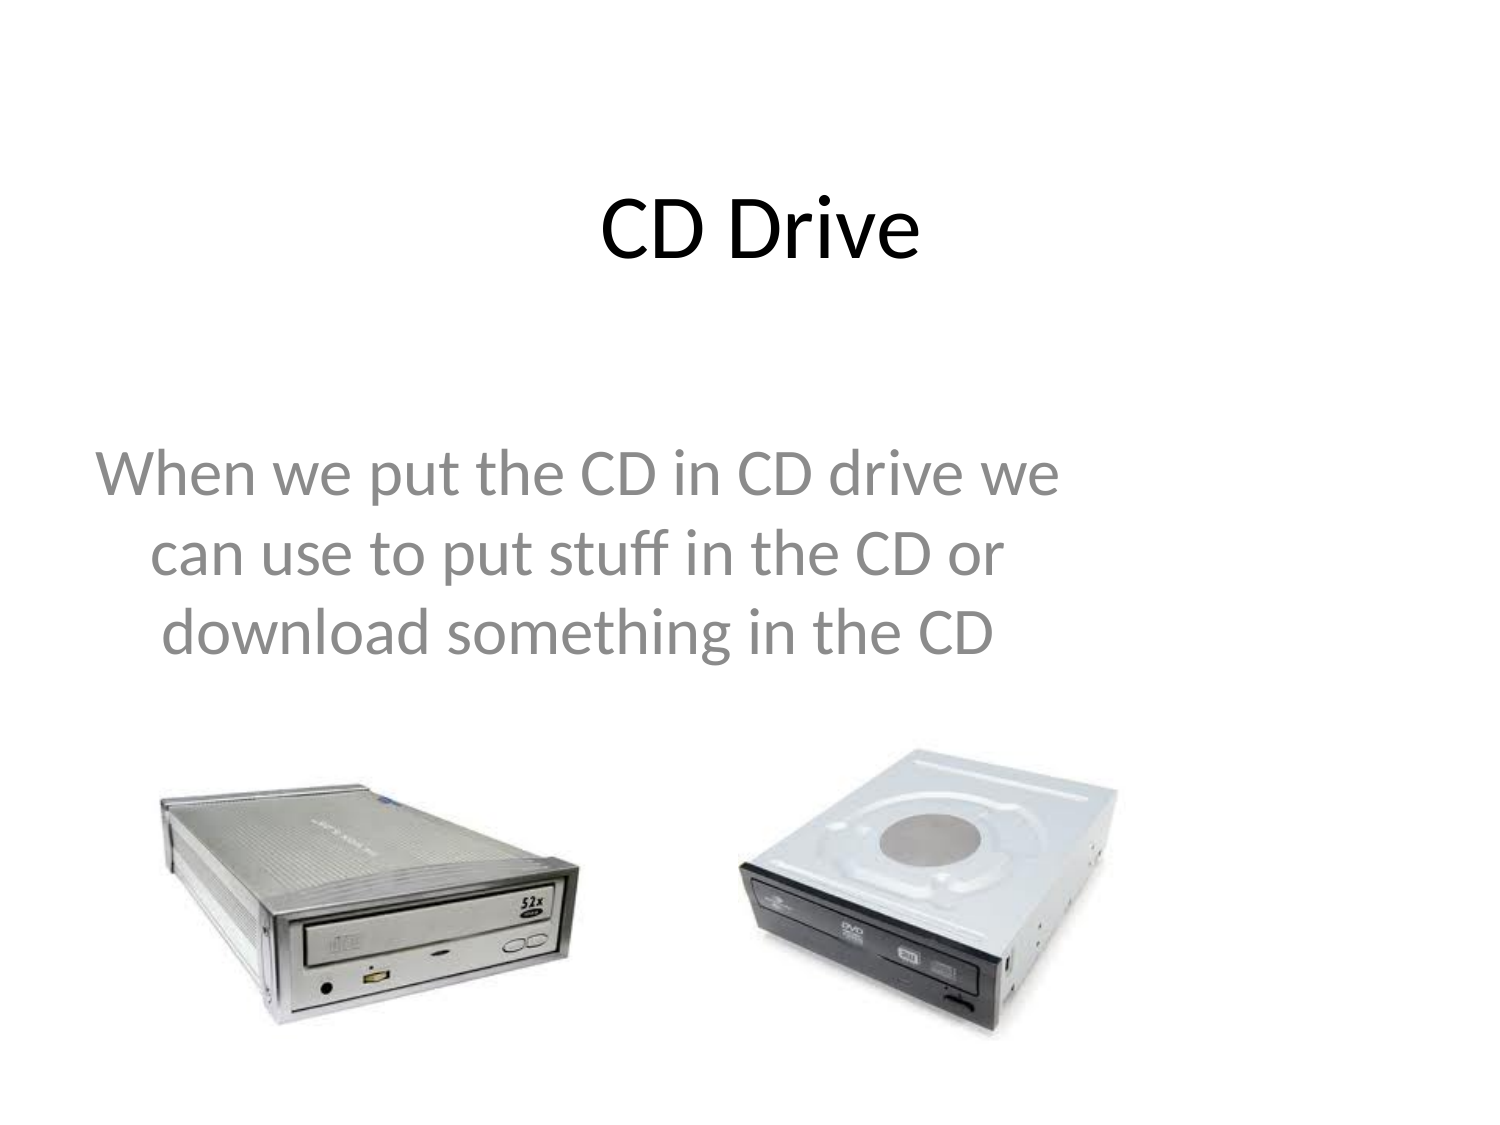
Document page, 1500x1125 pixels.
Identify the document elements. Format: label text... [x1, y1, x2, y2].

picture [737, 727, 1130, 1044]
title CD Drive [123, 101, 1399, 343]
picture [147, 762, 590, 1042]
subtitle When we put the CD in CD drive we can use to put stuff in the CD or download something in the CD [53, 420, 1104, 709]
